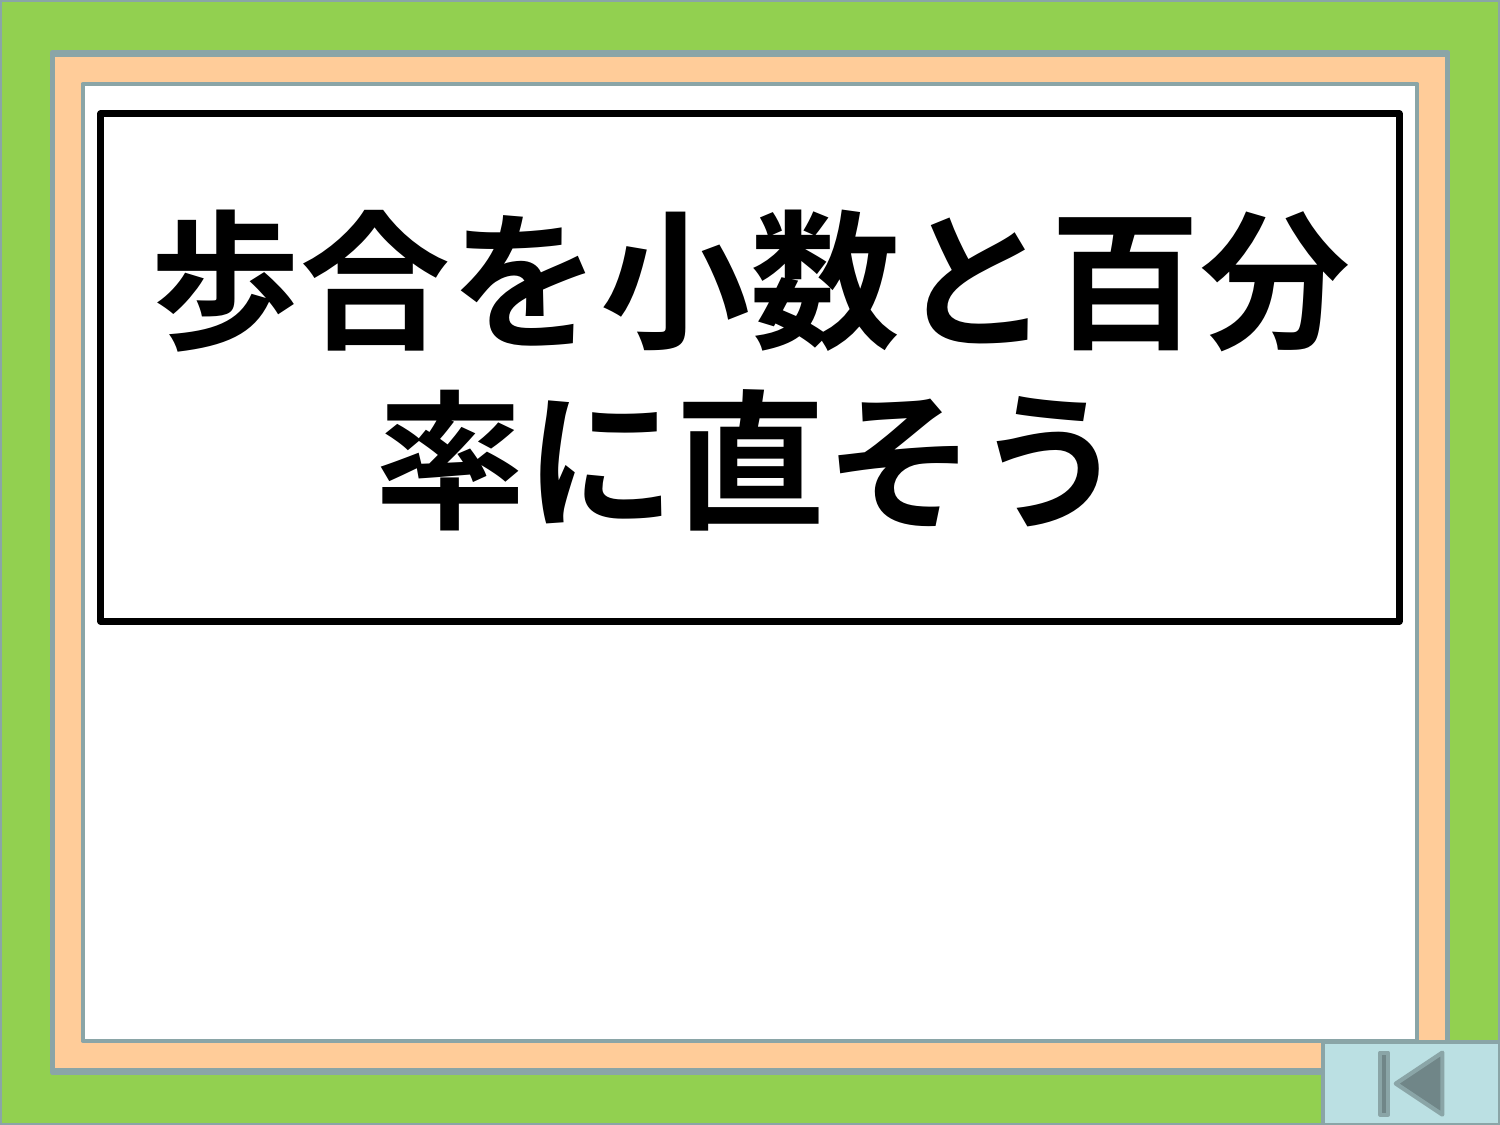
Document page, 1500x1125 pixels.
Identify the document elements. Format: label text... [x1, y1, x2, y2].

text_box [1321, 1040, 1500, 1125]
text_box 歩合を小数と百分率に直そう [100, 113, 1400, 622]
